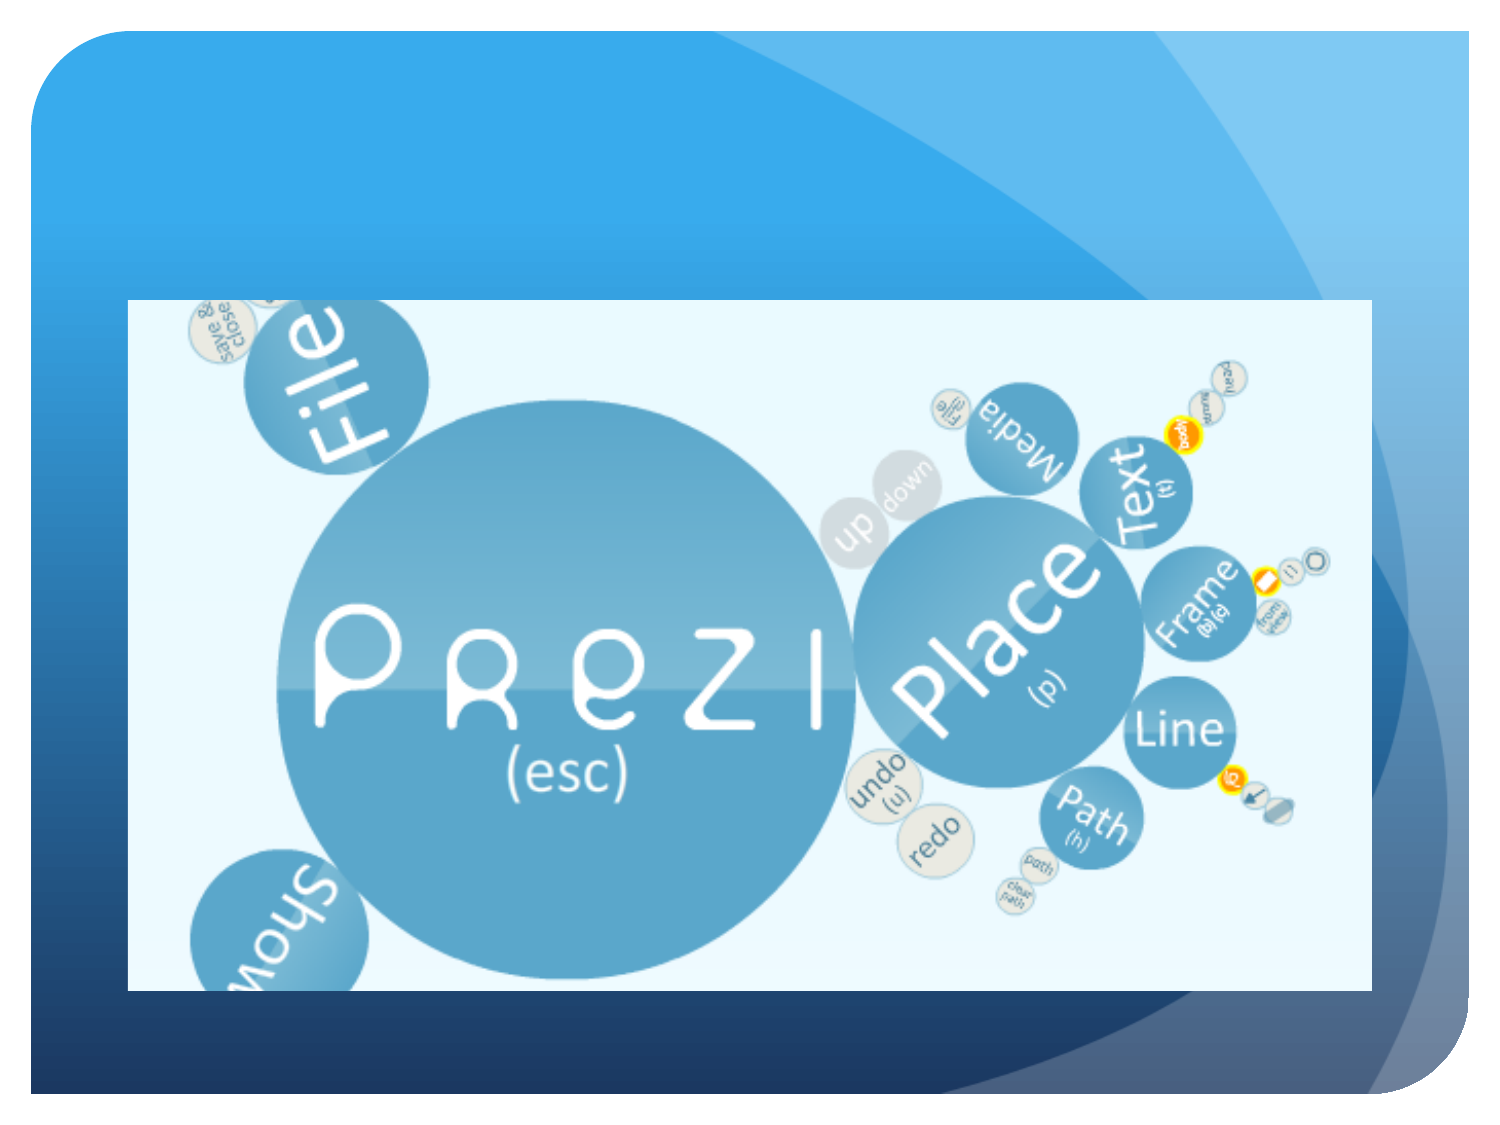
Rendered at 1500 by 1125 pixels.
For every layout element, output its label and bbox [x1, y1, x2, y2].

list [127, 299, 1373, 991]
picture [24, 30, 1473, 1094]
